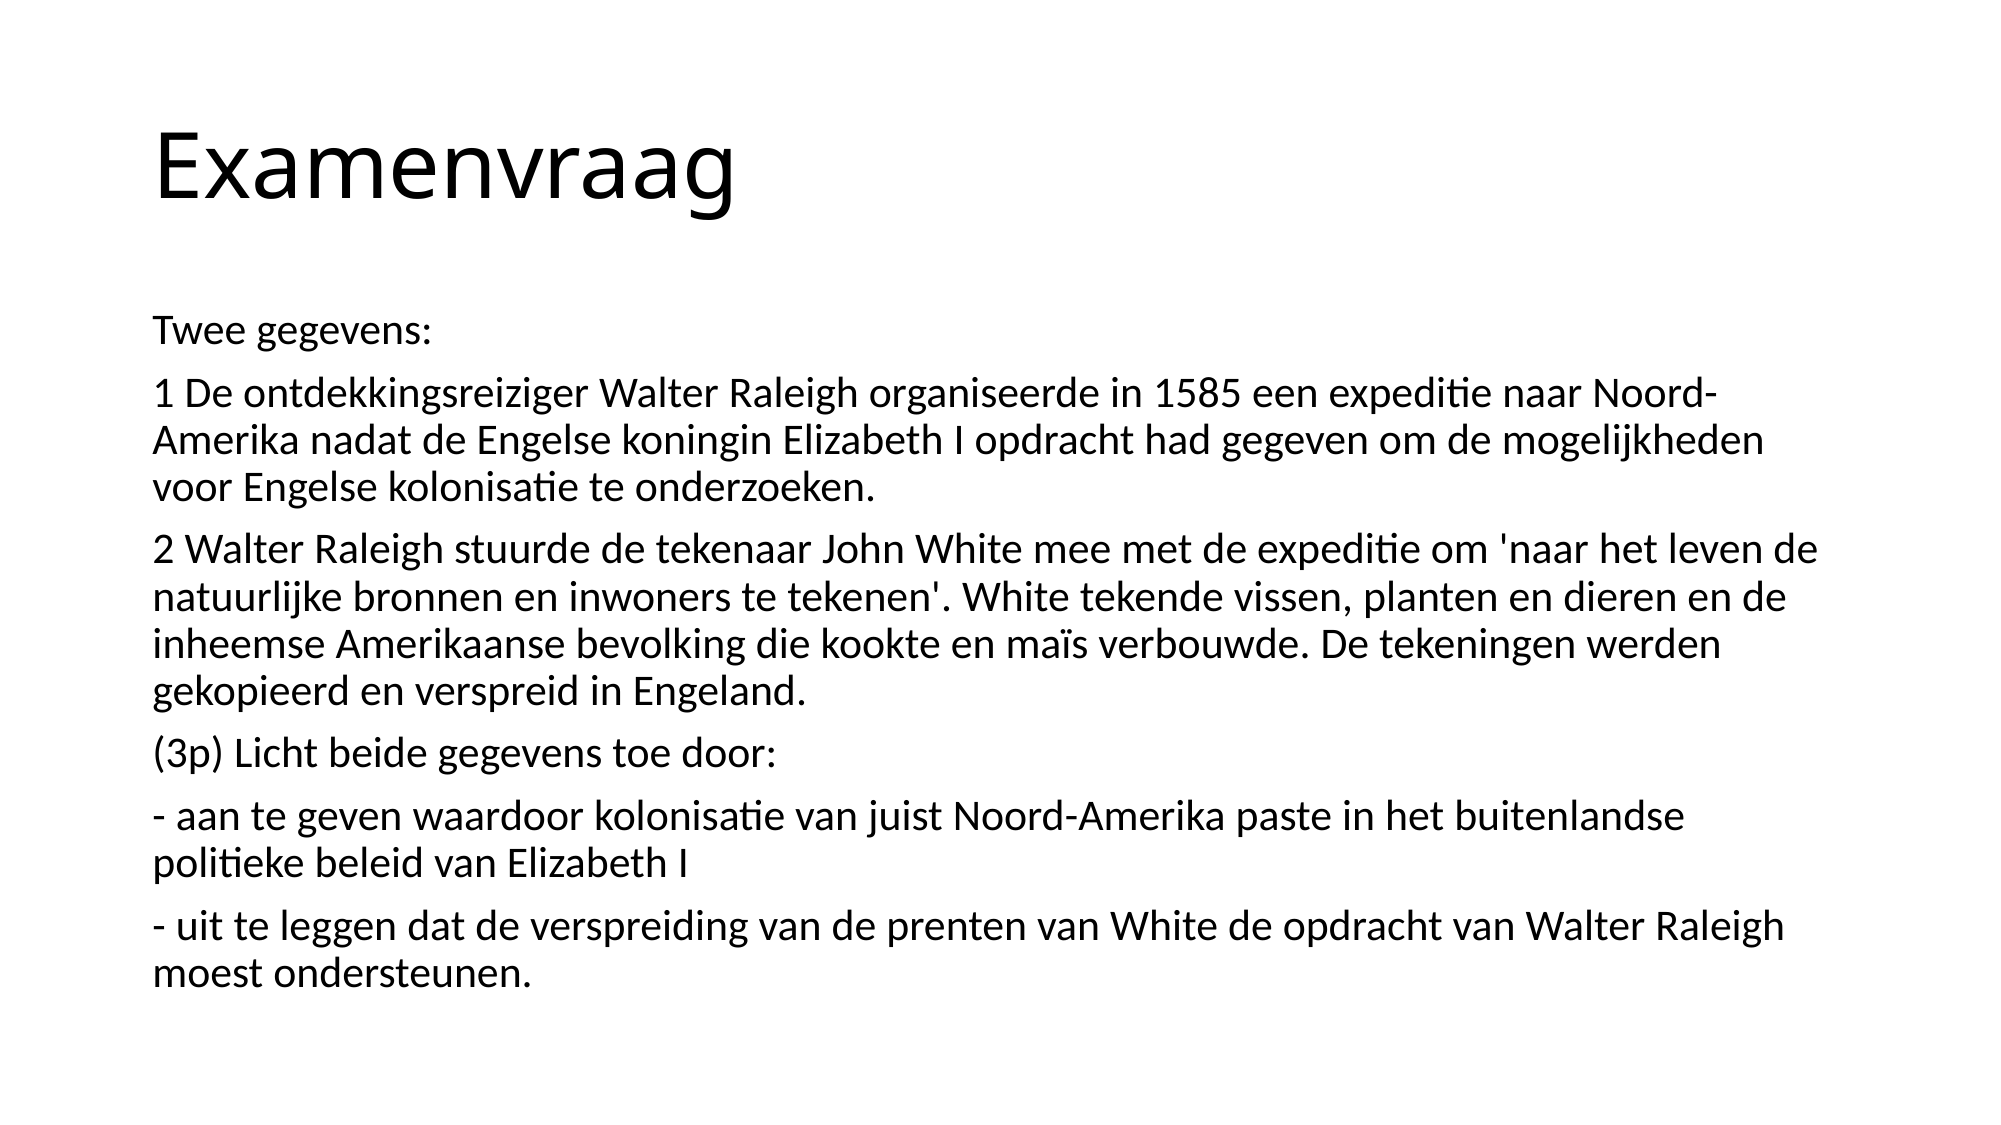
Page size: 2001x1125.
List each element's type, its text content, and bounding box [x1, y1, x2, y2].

title Examenvraag [137, 59, 1863, 278]
list Twee gegevens: 1 De ontdekkingsreiziger Walter Raleigh organiseerde in 1585 een expeditie naar Noord-Amerika nadat de Engelse koningin Elizabeth I opdracht had gegeven om de mogelijkheden voor Engelse kolonisatie te onderzoeken. 2 Walter Raleigh stuurde de tekenaar John White mee met de expeditie om 'naar het leven de natuurlijke bronnen en inwoners te tekenen'. White tekende vissen, planten en dieren en de inheemse Amerikaanse bevolking die kookte en maïs verbouwde. De tekeningen werden gekopieerd en verspreid in Engeland. (3p) Licht beide gegevens toe door: - aan te geven waardoor kolonisatie van juist Noord-Amerika paste in het buitenlandse politieke beleid van Elizabeth I - uit te leggen dat de verspreiding van de prenten van White de opdracht van Walter Raleigh moest ondersteunen. [137, 299, 1863, 1014]
